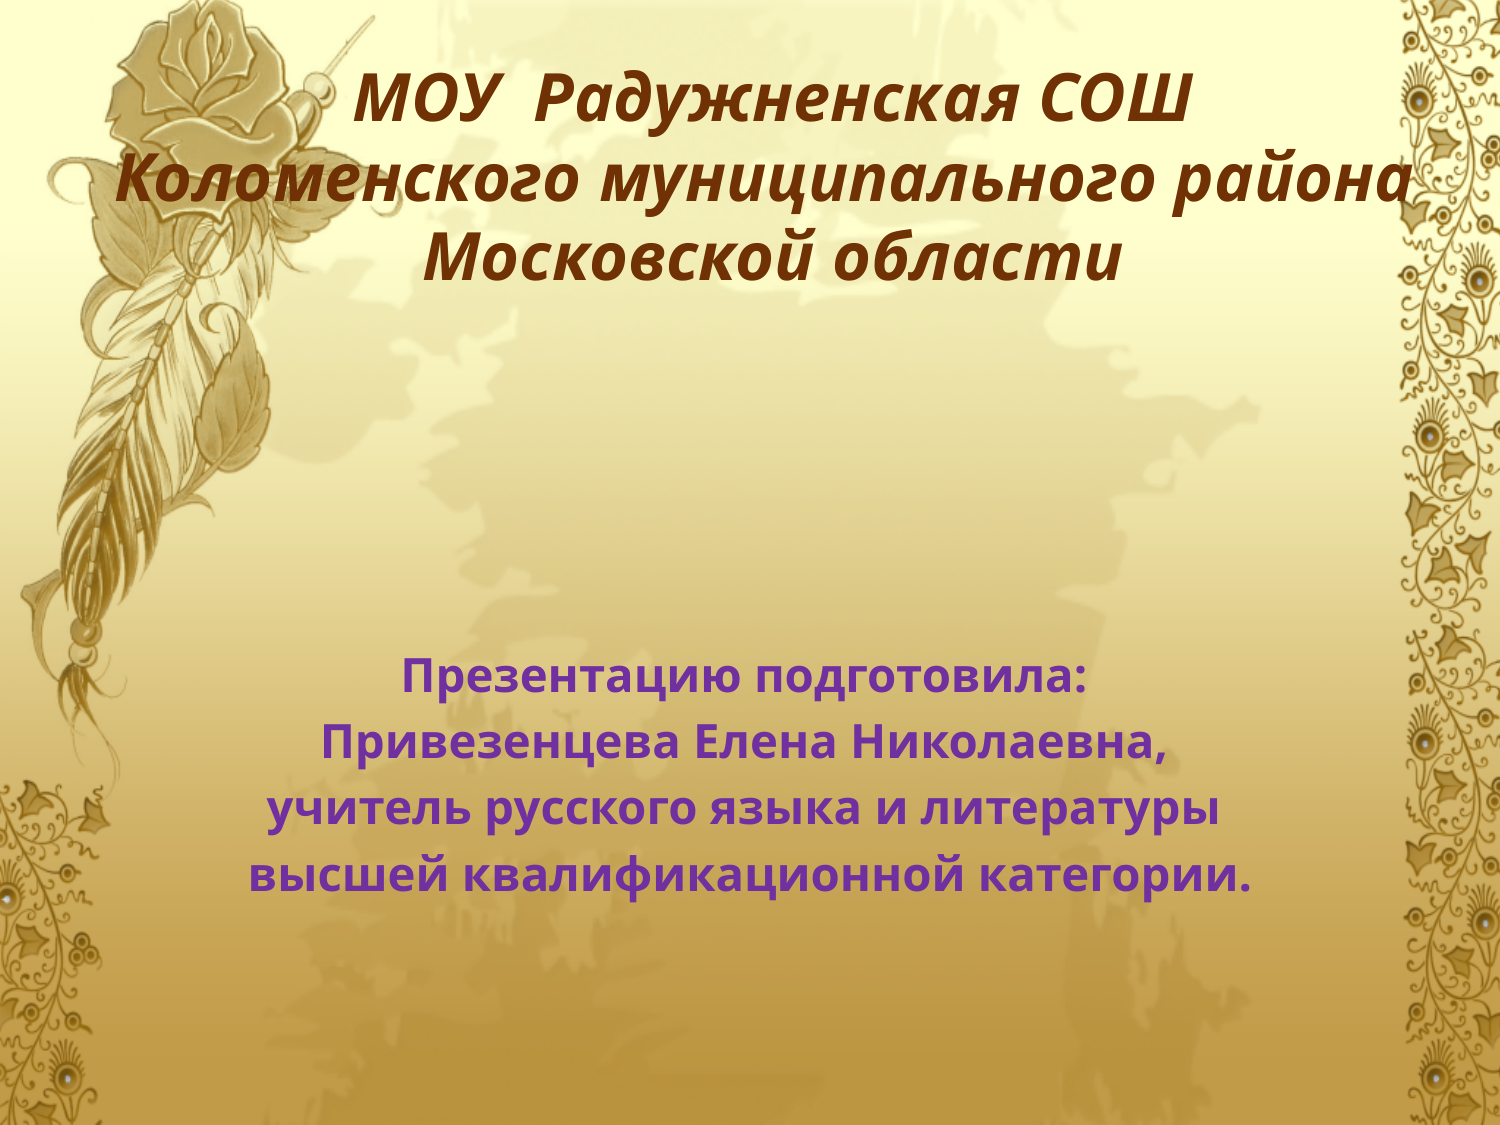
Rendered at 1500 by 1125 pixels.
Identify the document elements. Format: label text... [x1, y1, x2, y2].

subtitle Презентацию подготовила: Привезенцева Елена Николаевна, учитель русского языка и литературы высшей квалификационной категории. [224, 637, 1276, 926]
picture [0, 0, 1500, 1125]
title МОУ Радужненская СОШ Коломенского муниципального района Московской области [82, 93, 1465, 335]
